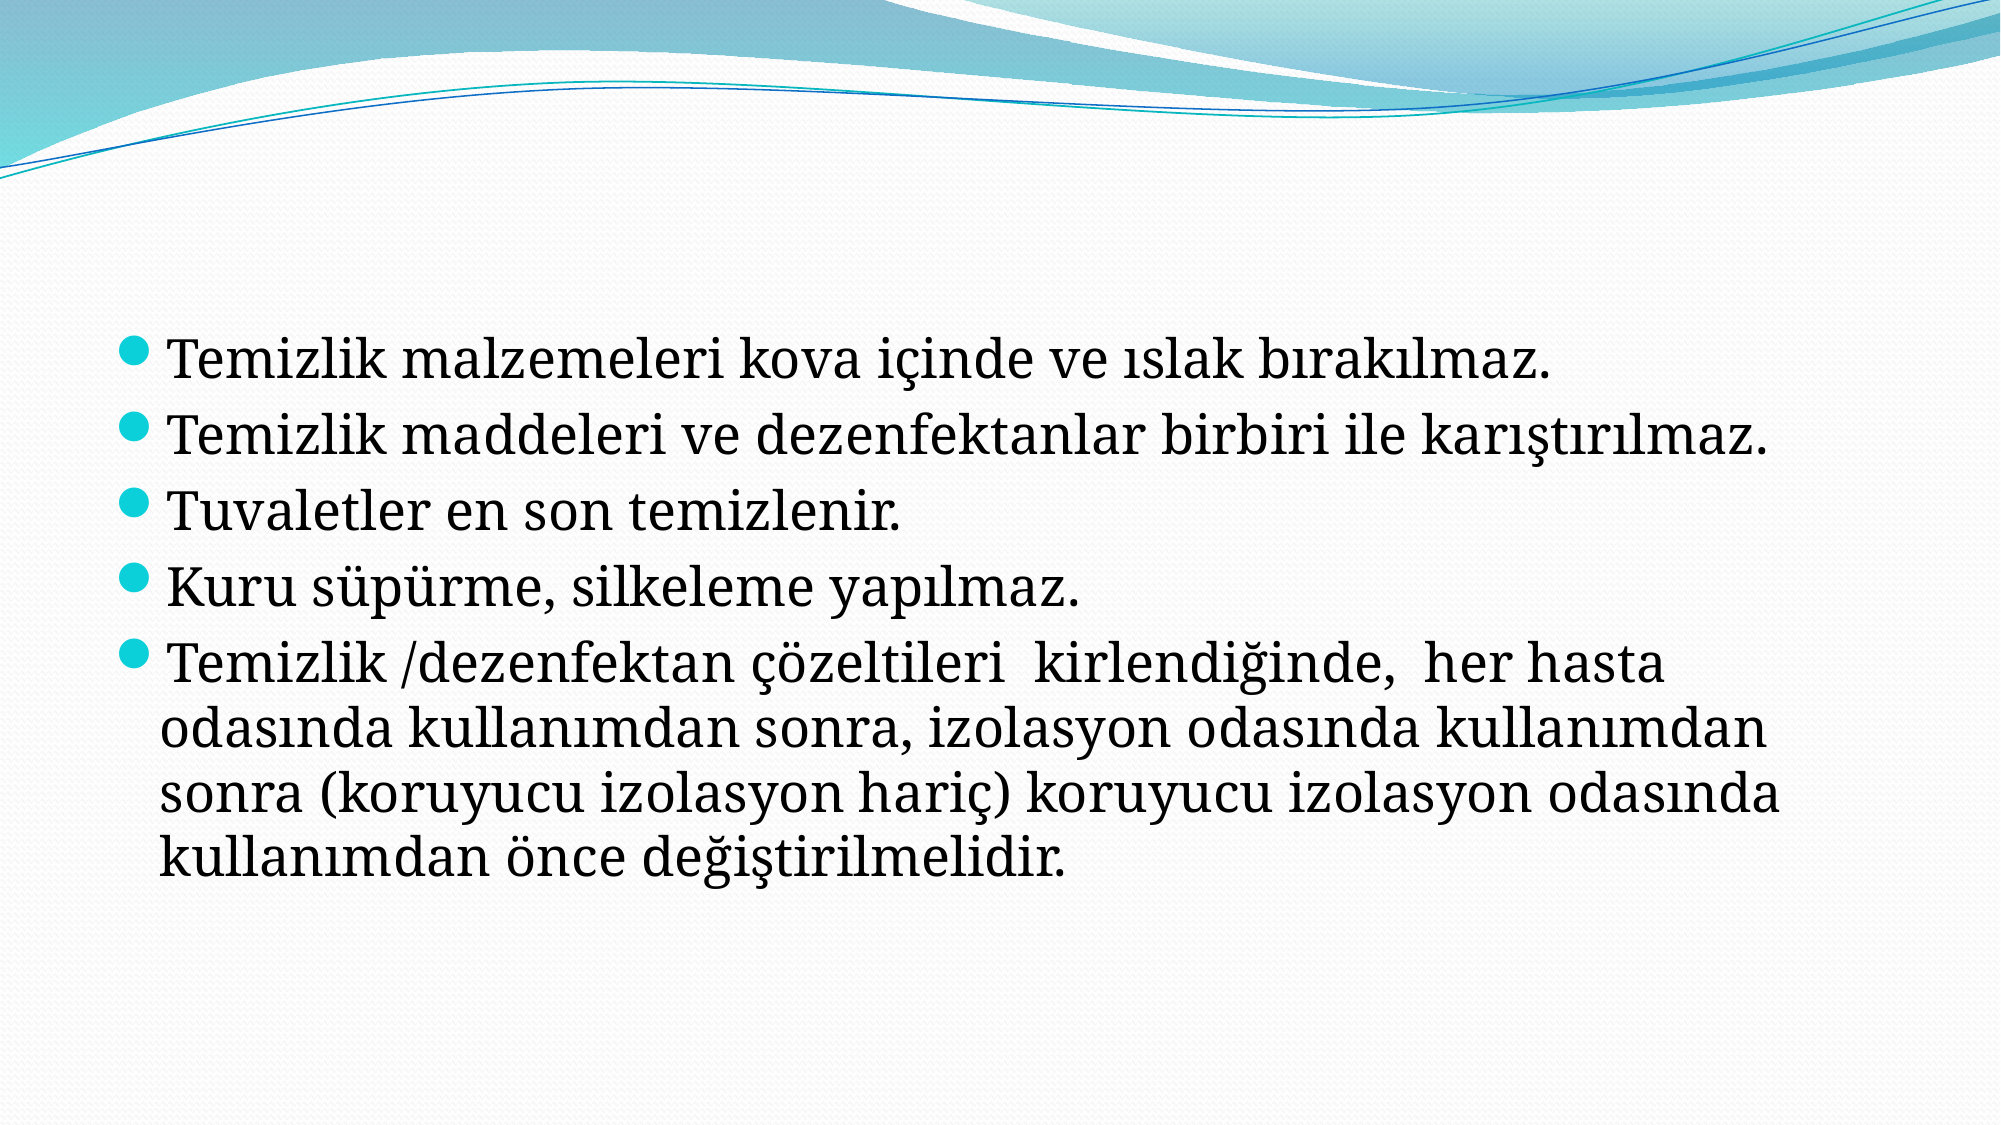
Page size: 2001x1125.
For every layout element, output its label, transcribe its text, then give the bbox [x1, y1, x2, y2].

list Temizlik malzemeleri kova içinde ve ıslak bırakılmaz. Temizlik maddeleri ve dezenfektanlar birbiri ile karıştırılmaz. Tuvaletler en son temizlenir. Kuru süpürme, silkeleme yapılmaz. Temizlik /dezenfektan çözeltileri kirlendiğinde, her hasta odasında kullanımdan sonra, izolasyon odasında kullanımdan sonra (koruyucu izolasyon hariç) koruyucu izolasyon odasında kullanımdan önce değiştirilmelidir. [99, 317, 1900, 1038]
